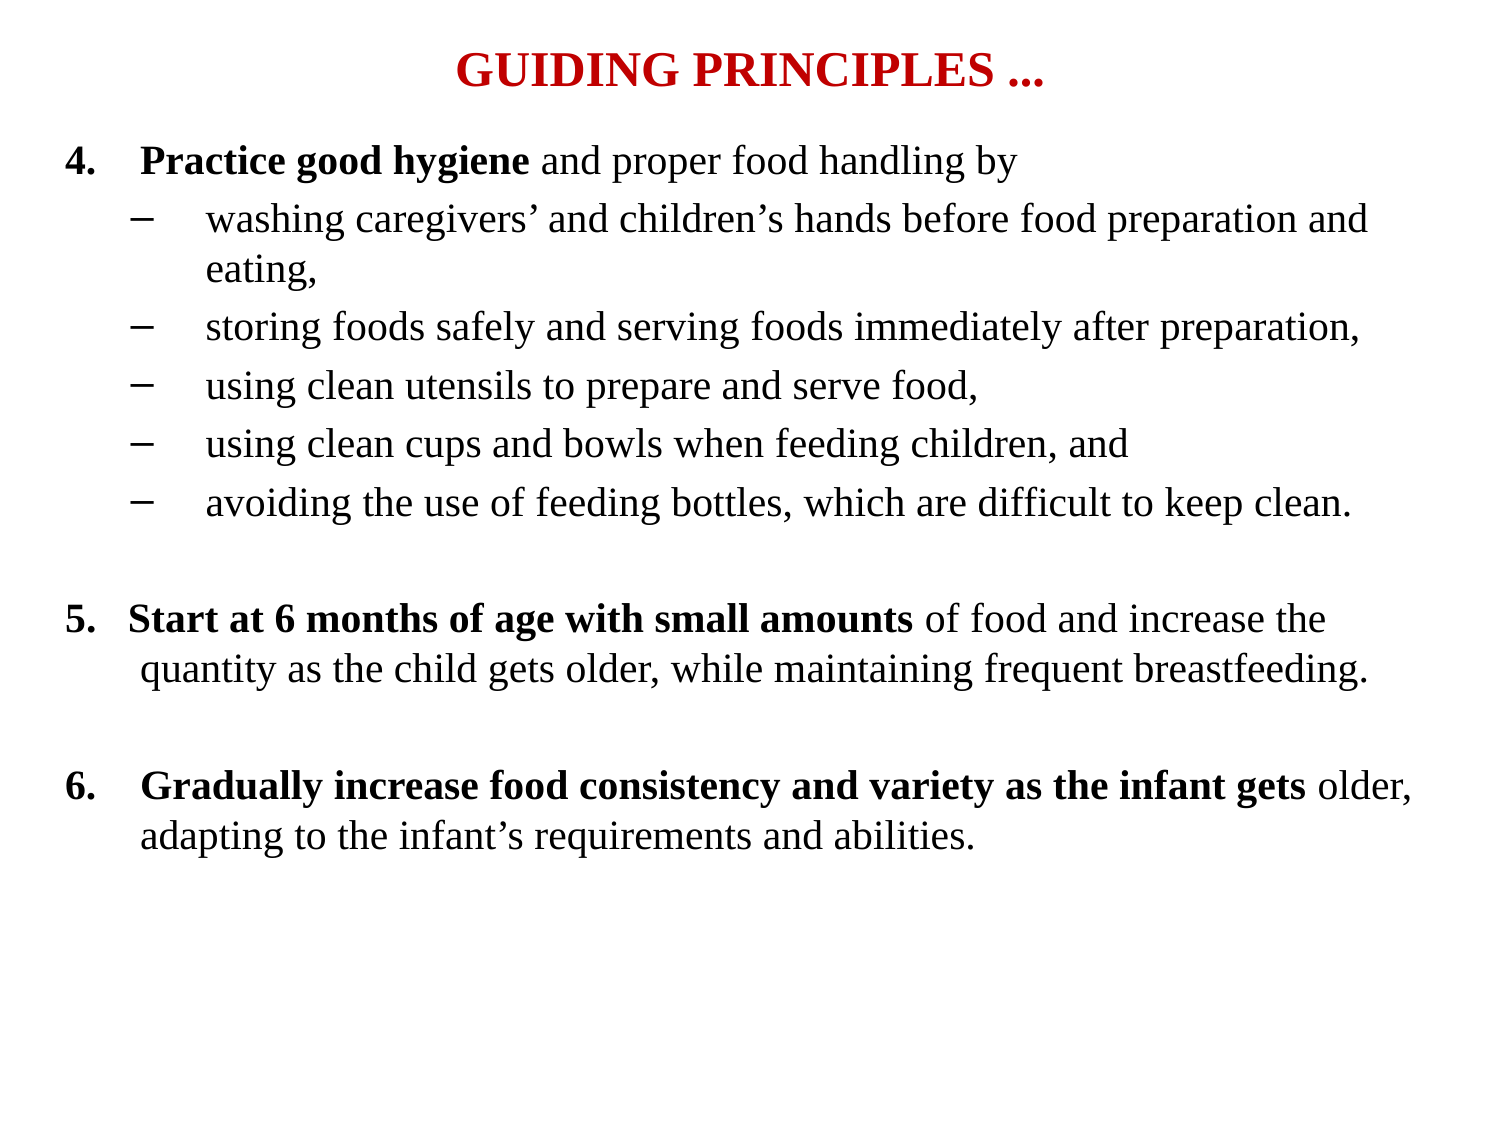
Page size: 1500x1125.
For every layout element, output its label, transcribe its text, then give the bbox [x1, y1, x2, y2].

title GUIDING PRINCIPLES ... [75, 7, 1425, 125]
list Practice good hygiene and proper food handling by washing caregivers’ and children’s hands before food preparation and eating, storing foods safely and serving foods immediately after preparation, using clean utensils to prepare and serve food, using clean cups and bowls when feeding children, and avoiding the use of feeding bottles, which are difficult to keep clean. 5. Start at 6 months of age with small amounts of food and increase the quantity as the child gets older, while maintaining frequent breastfeeding. Gradually increase food consistency and variety as the infant gets older, adapting to the infant’s requirements and abilities. [50, 125, 1475, 1075]
